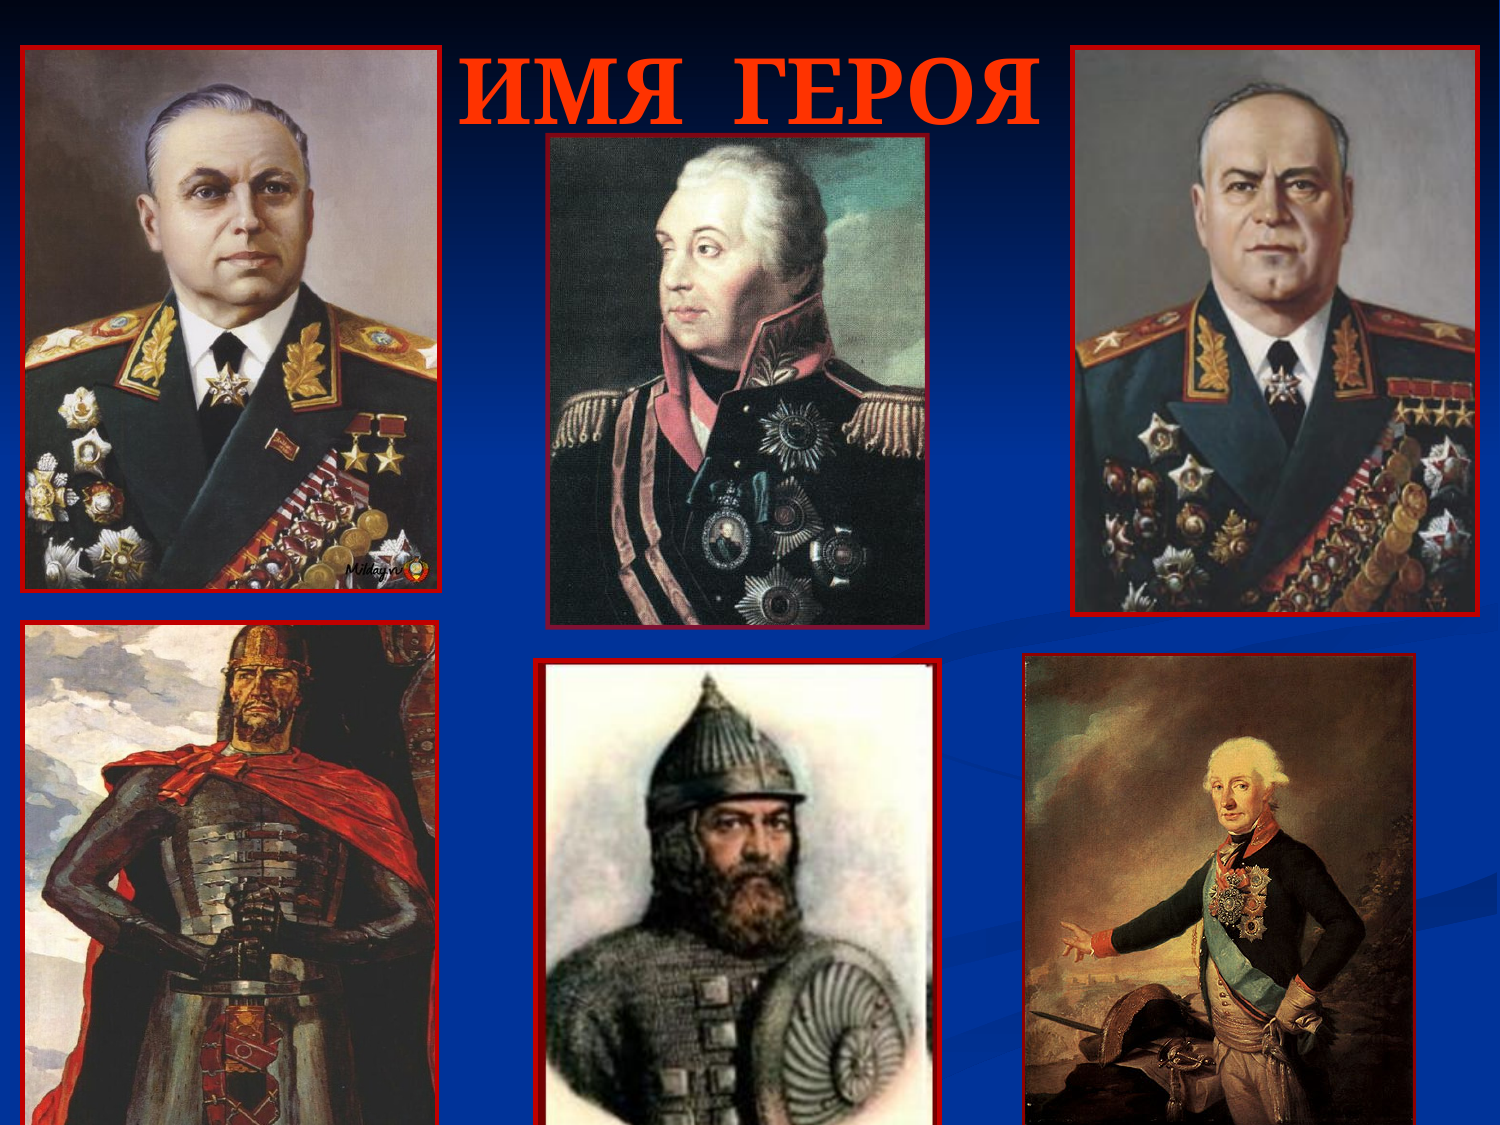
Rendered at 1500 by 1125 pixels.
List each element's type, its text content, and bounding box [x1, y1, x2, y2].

picture [24, 49, 438, 589]
title ИМЯ ГЕРОЯ [74, 24, 1426, 151]
picture [24, 624, 436, 1125]
picture [1024, 655, 1413, 1125]
picture [549, 137, 926, 626]
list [1074, 49, 1476, 613]
picture [537, 662, 938, 1125]
